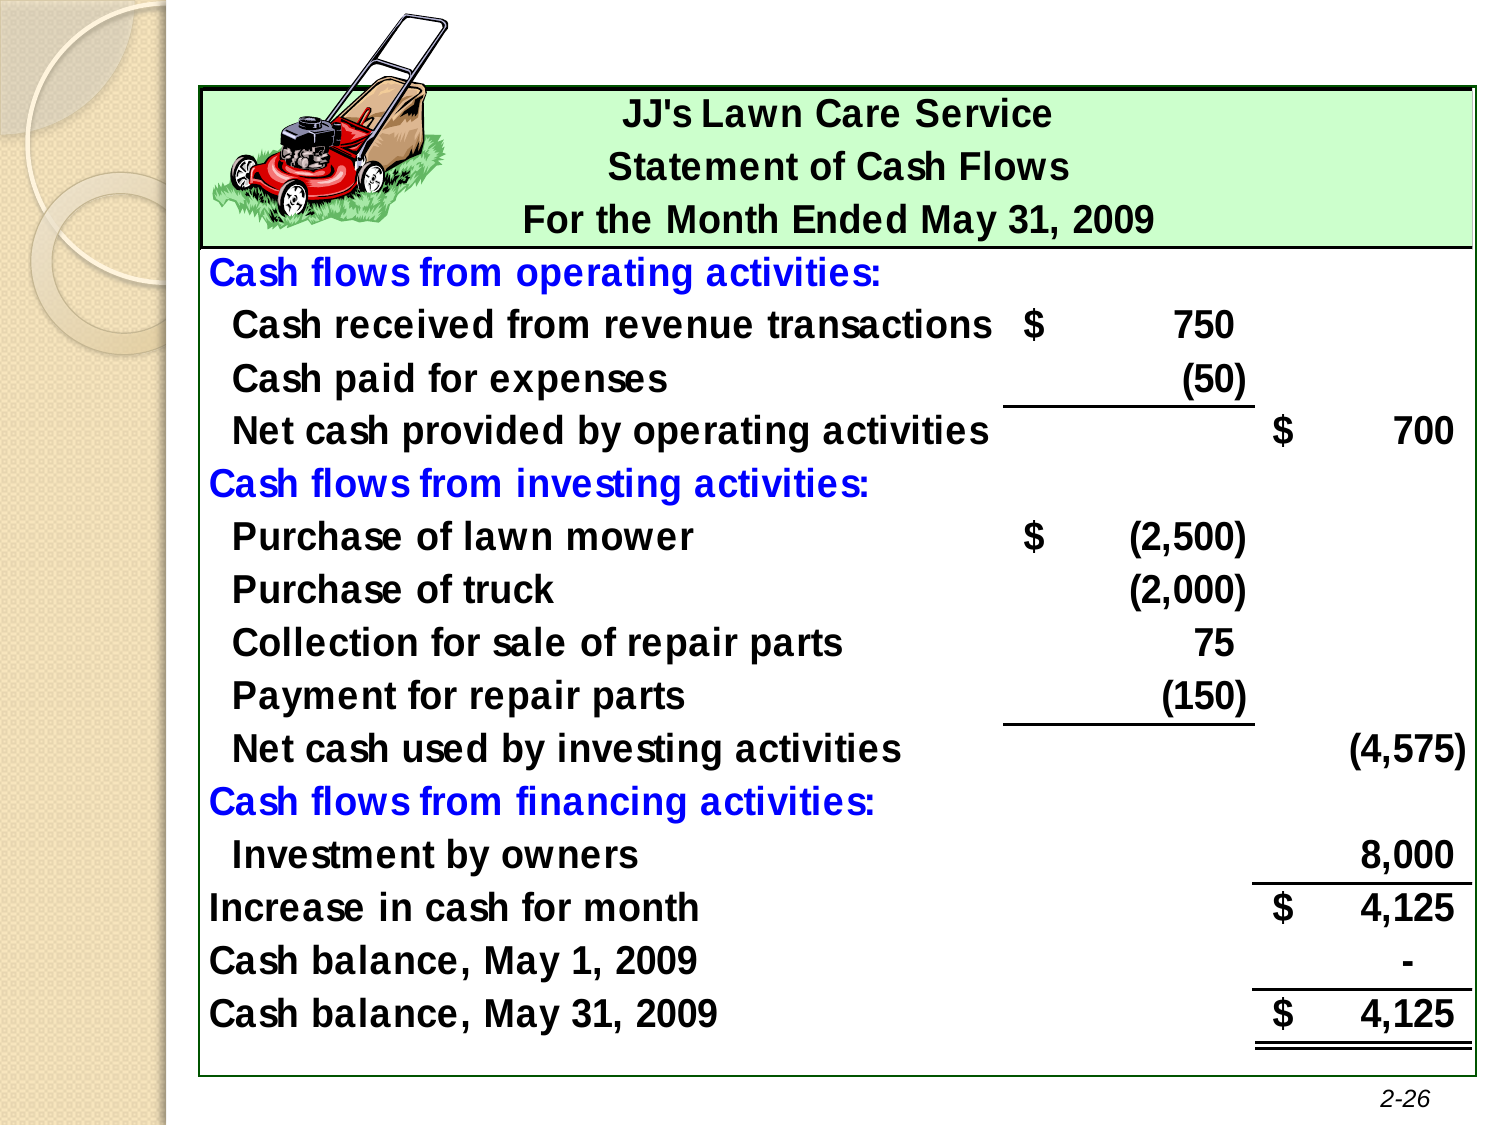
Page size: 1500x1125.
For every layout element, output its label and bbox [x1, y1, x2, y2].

text_box [199, 87, 1476, 1076]
text_box [212, 12, 451, 232]
